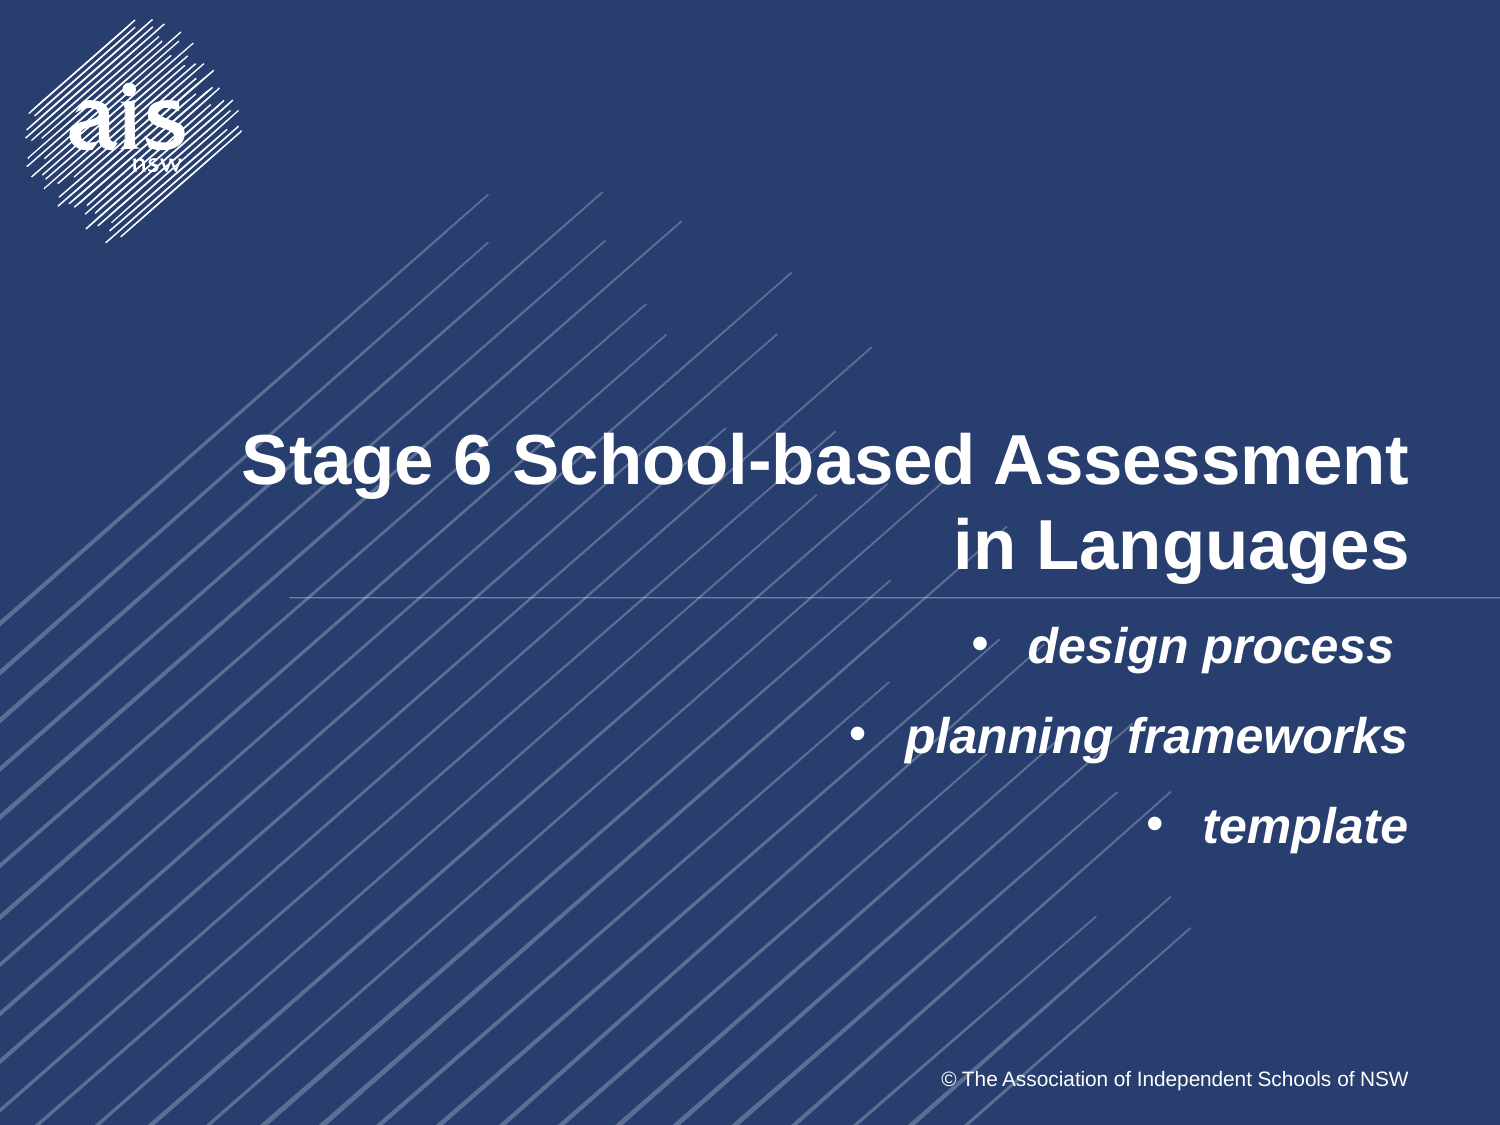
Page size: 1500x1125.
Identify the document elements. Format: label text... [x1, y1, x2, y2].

title Stage 6 School-based Assessment in Languages [150, 350, 1425, 592]
subtitle design process planning frameworks template [289, 605, 1424, 894]
